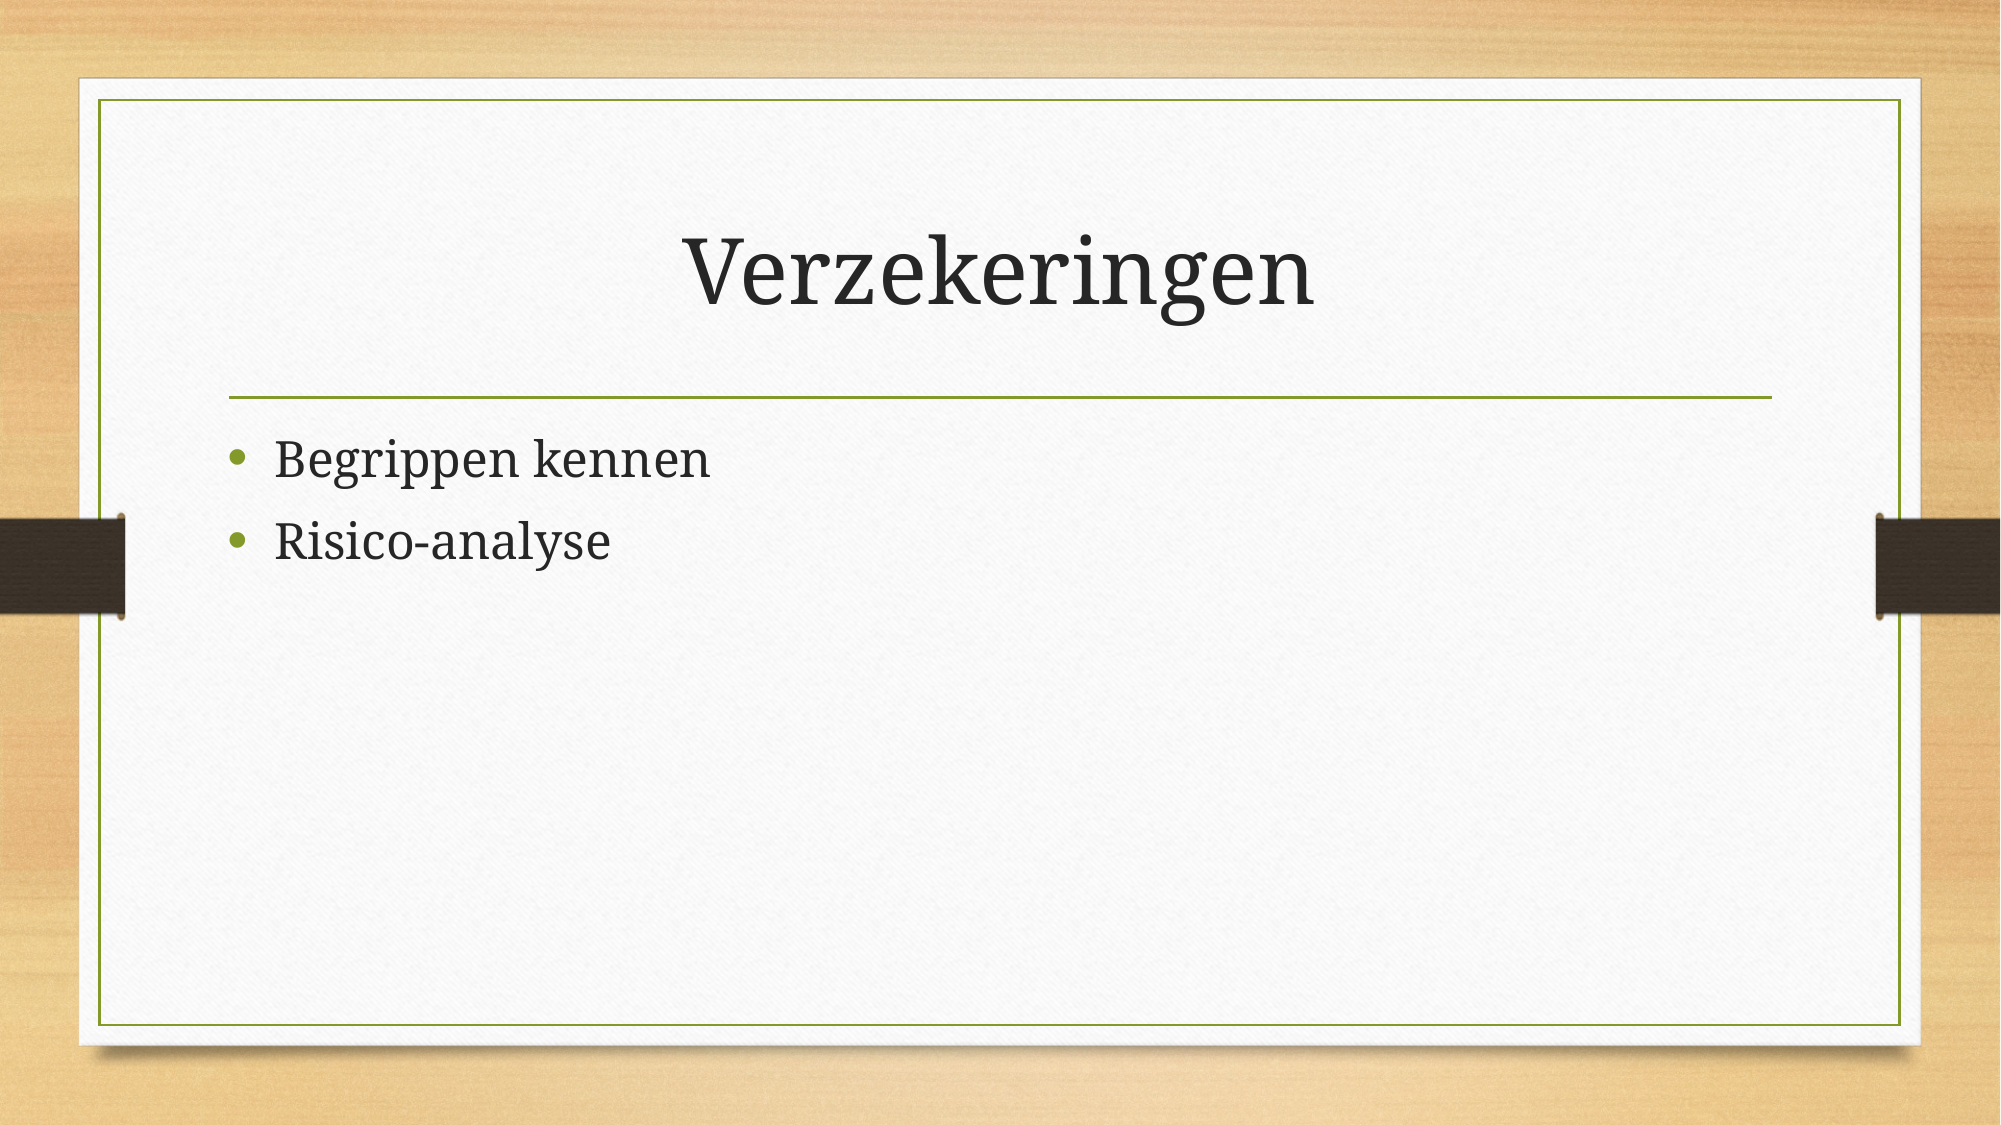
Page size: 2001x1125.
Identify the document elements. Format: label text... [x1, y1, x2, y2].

list Begrippen kennen Risico-analyse [212, 419, 1788, 964]
picture [0, 0, 2001, 1125]
title Verzekeringen [212, 161, 1788, 375]
